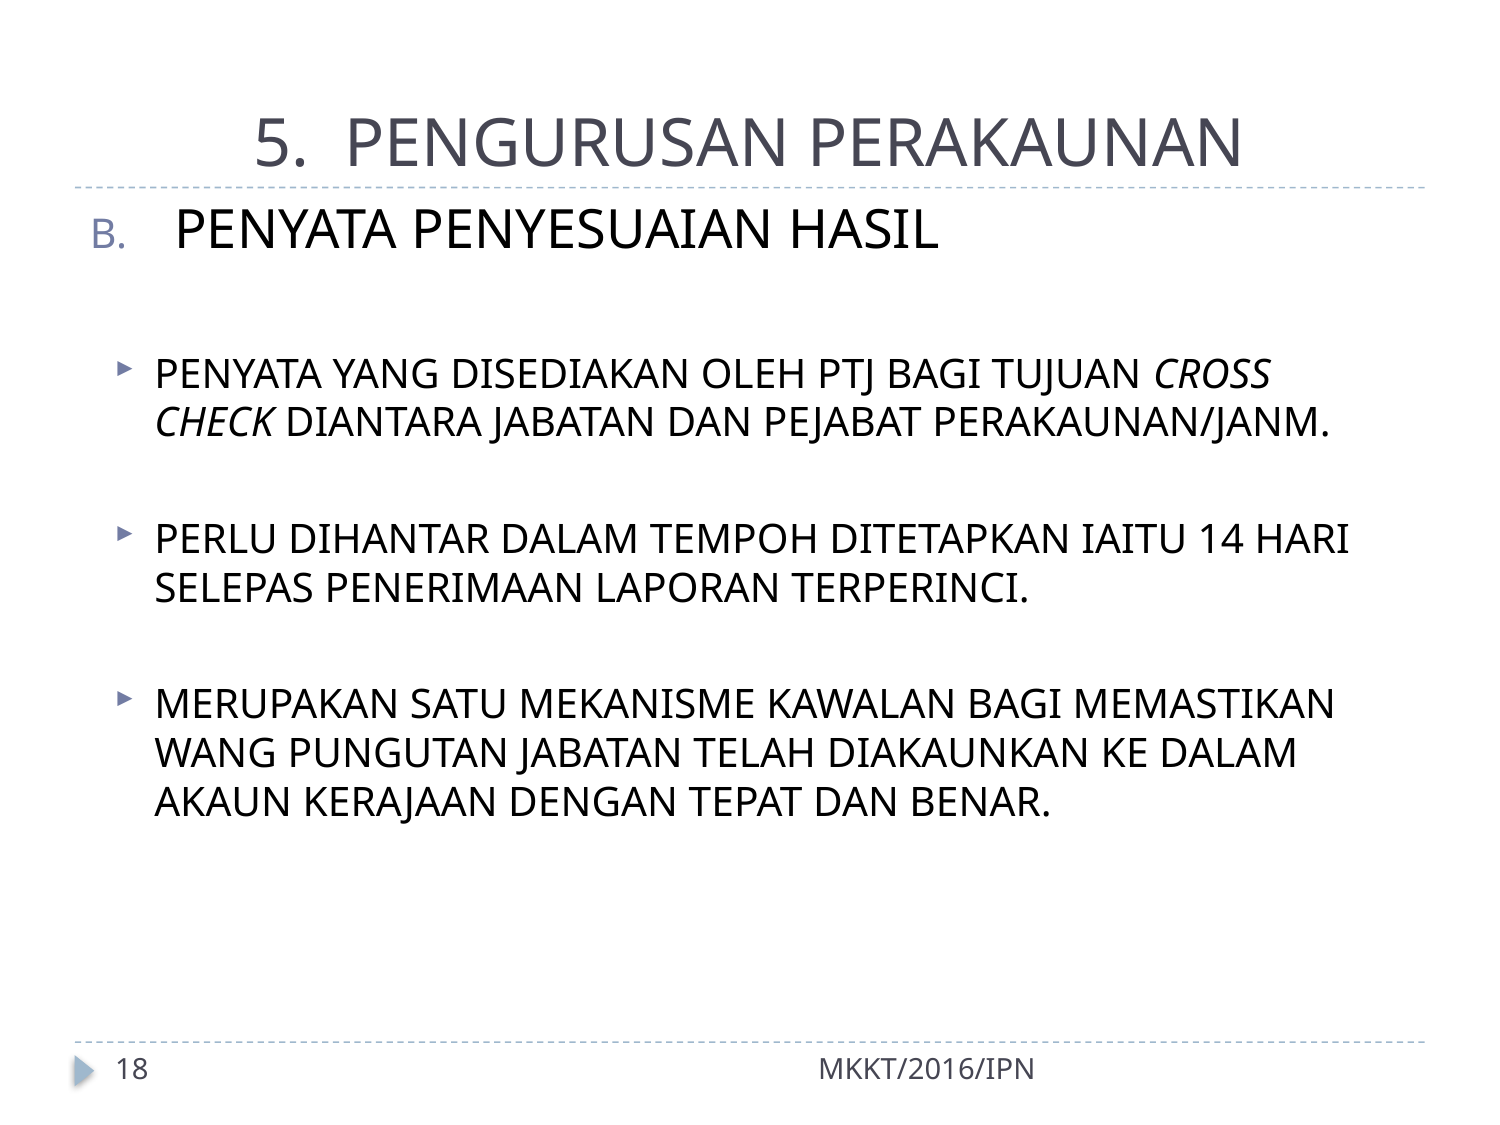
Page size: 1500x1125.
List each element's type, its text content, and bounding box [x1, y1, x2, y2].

text_box PENYATA YANG DISEDIAKAN OLEH PTJ BAGI TUJUAN CROSS CHECK DIANTARA JABATAN DAN PEJABAT PERAKAUNAN/JANM. PERLU DIHANTAR DALAM TEMPOH DITETAPKAN IAITU 14 HARI SELEPAS PENERIMAAN LAPORAN TERPERINCI. MERUPAKAN SATU MEKANISME KAWALAN BAGI MEMASTIKAN WANG PUNGUTAN JABATAN TELAH DIAKAUNKAN KE DALAM AKAUN KERAJAAN DENGAN TEPAT DAN BENAR. [99, 340, 1400, 900]
footer MKKT/2016/IPN [475, 1042, 1051, 1103]
slide_number 18 [100, 1042, 426, 1103]
list PENYATA PENYESUAIAN HASIL [75, 187, 1425, 998]
title 5. PENGURUSAN PERAKAUNAN [75, 24, 1425, 187]
